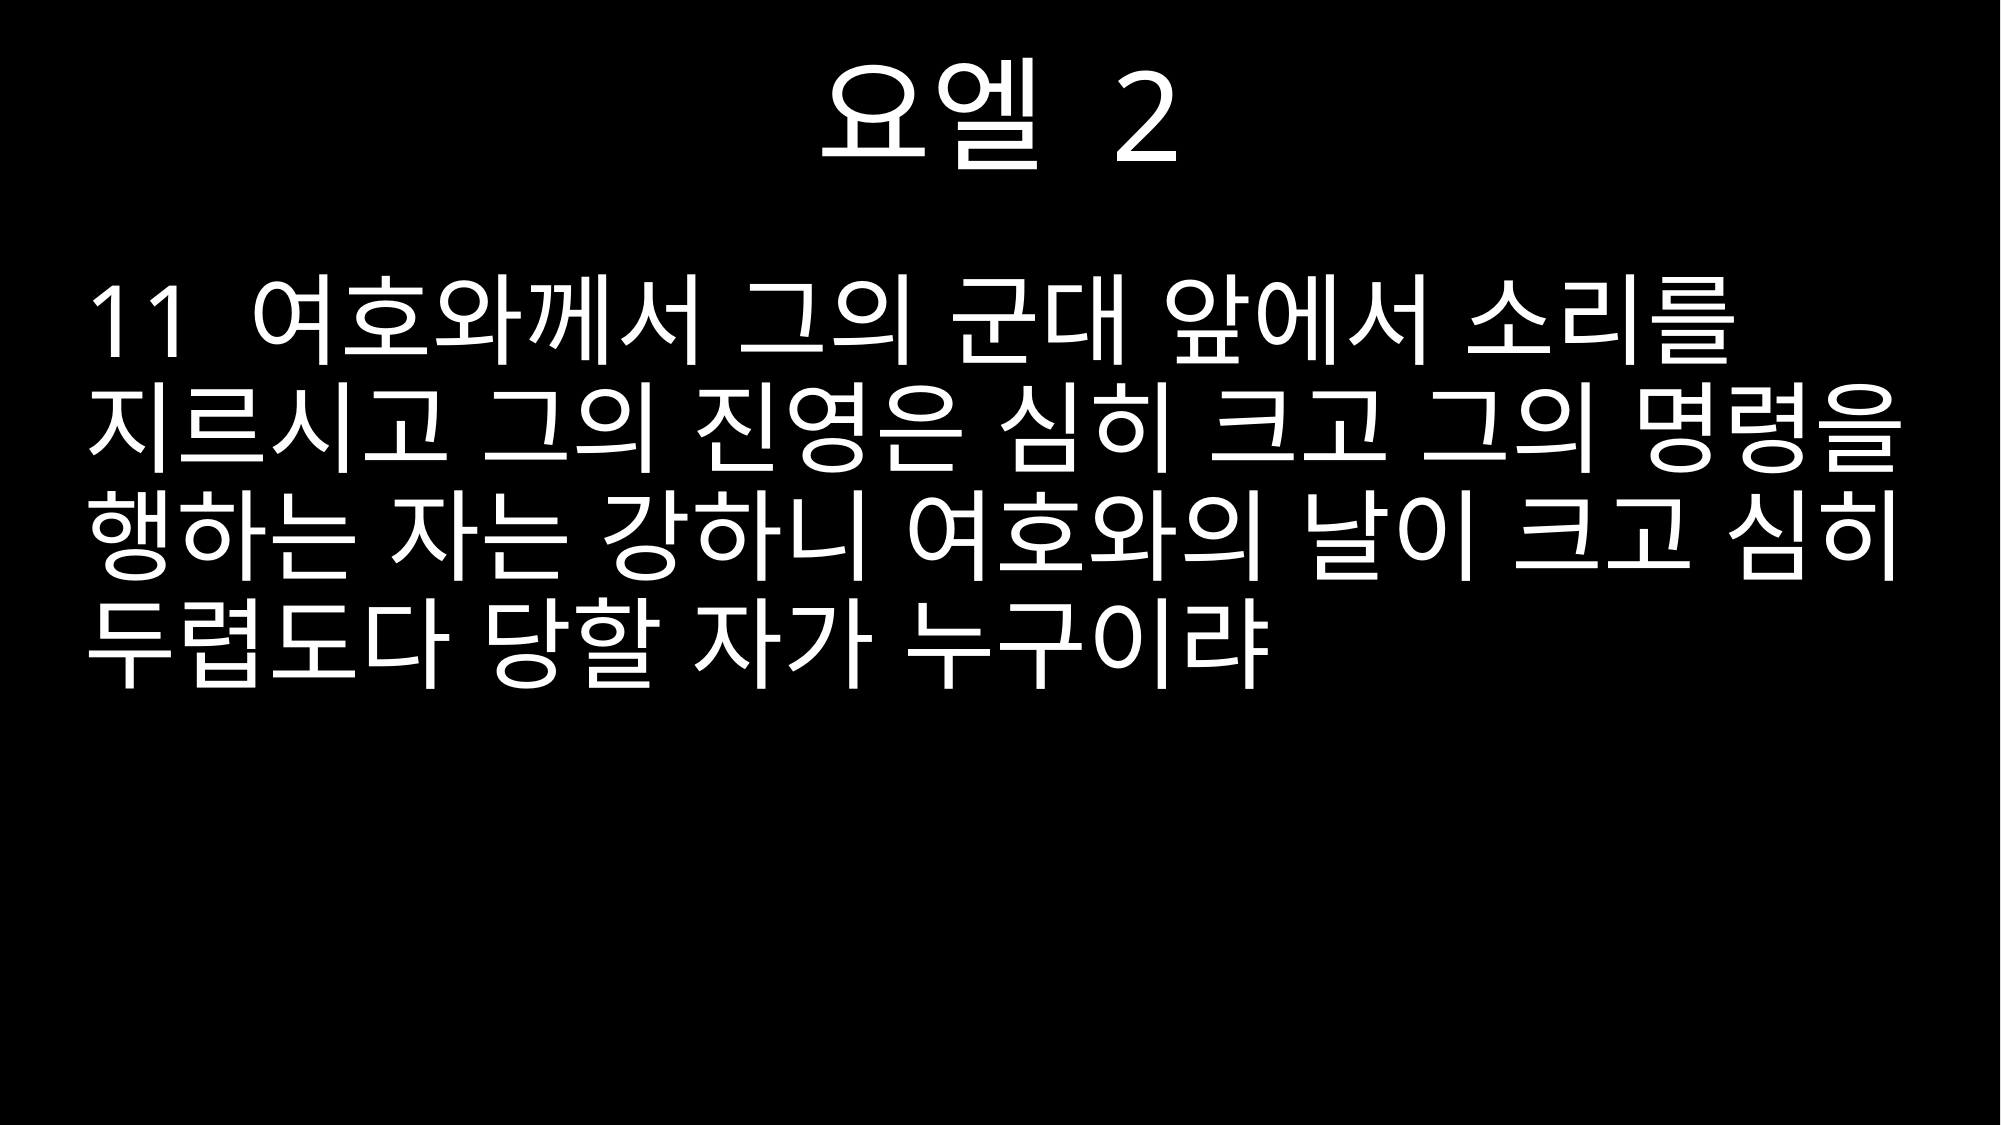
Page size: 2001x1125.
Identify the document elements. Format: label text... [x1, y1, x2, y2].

list 11 여호와께서 그의 군대 앞에서 소리를 지르시고 그의 진영은 심히 크고 그의 명령을 행하는 자는 강하니 여호와의 날이 크고 심히 두렵도다 당할 자가 누구이랴 [69, 263, 1953, 423]
footer 요엘 2 [0, 32, 2000, 192]
picture [0, 0, 2001, 1125]
